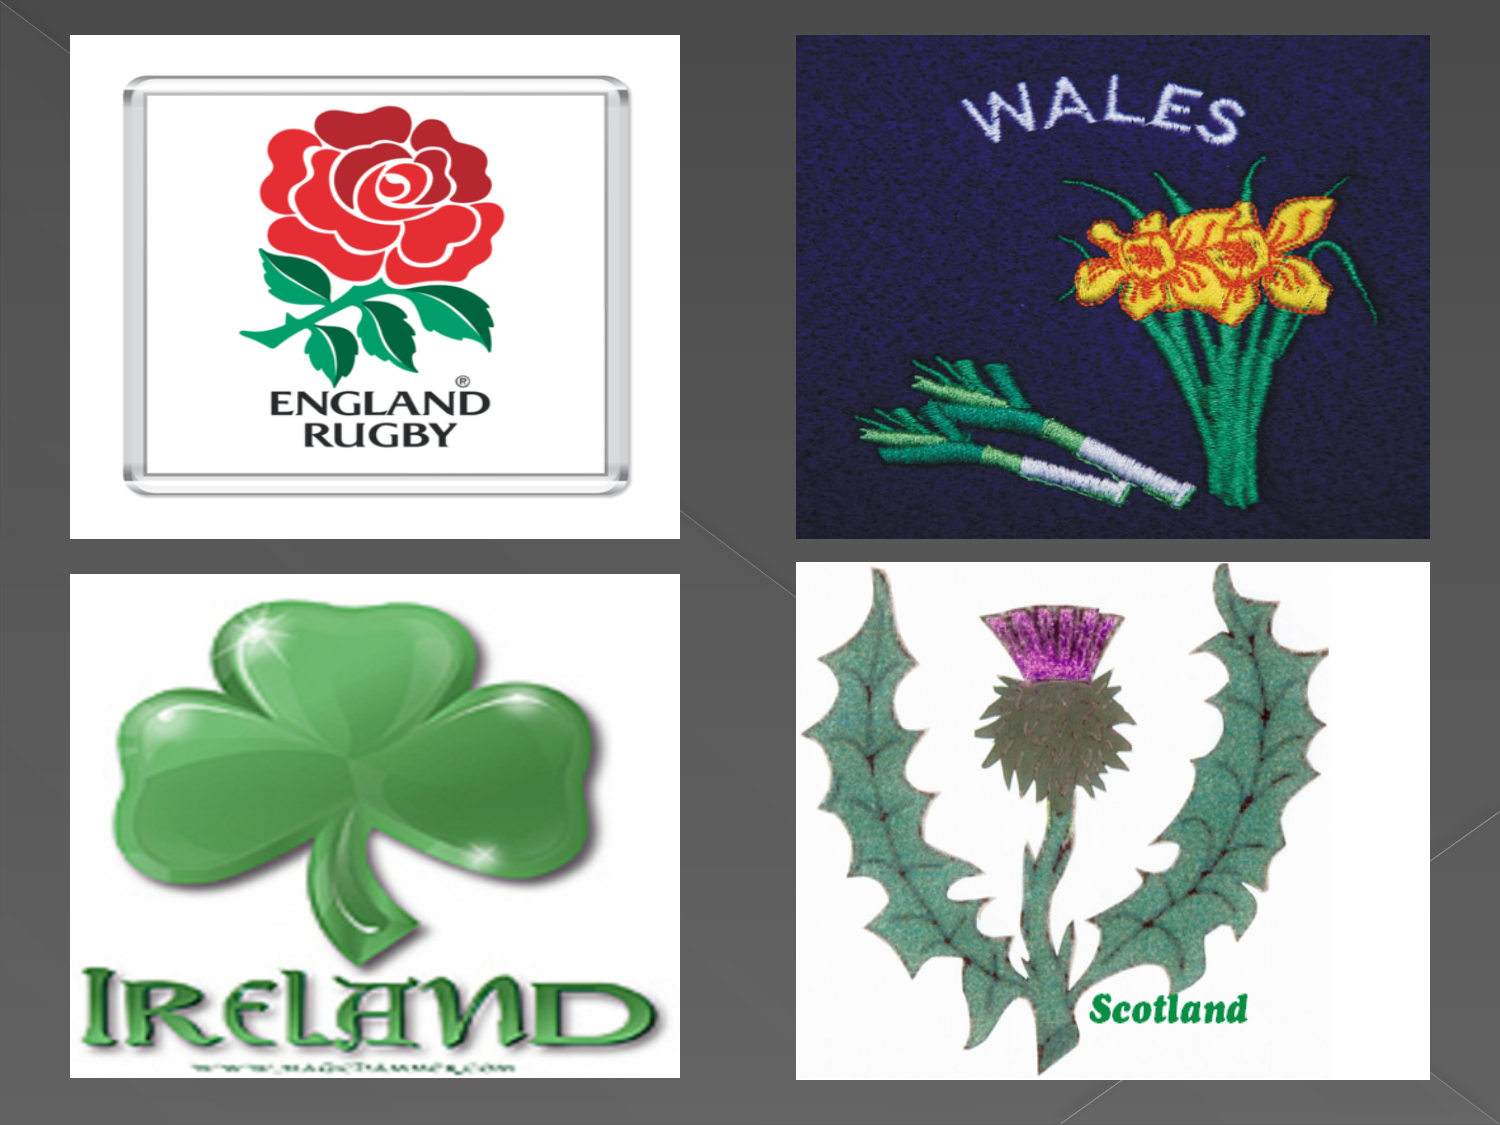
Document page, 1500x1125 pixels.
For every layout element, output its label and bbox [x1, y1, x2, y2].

picture [70, 573, 680, 1079]
picture [70, 34, 680, 540]
picture [796, 34, 1430, 540]
picture [796, 562, 1430, 1080]
